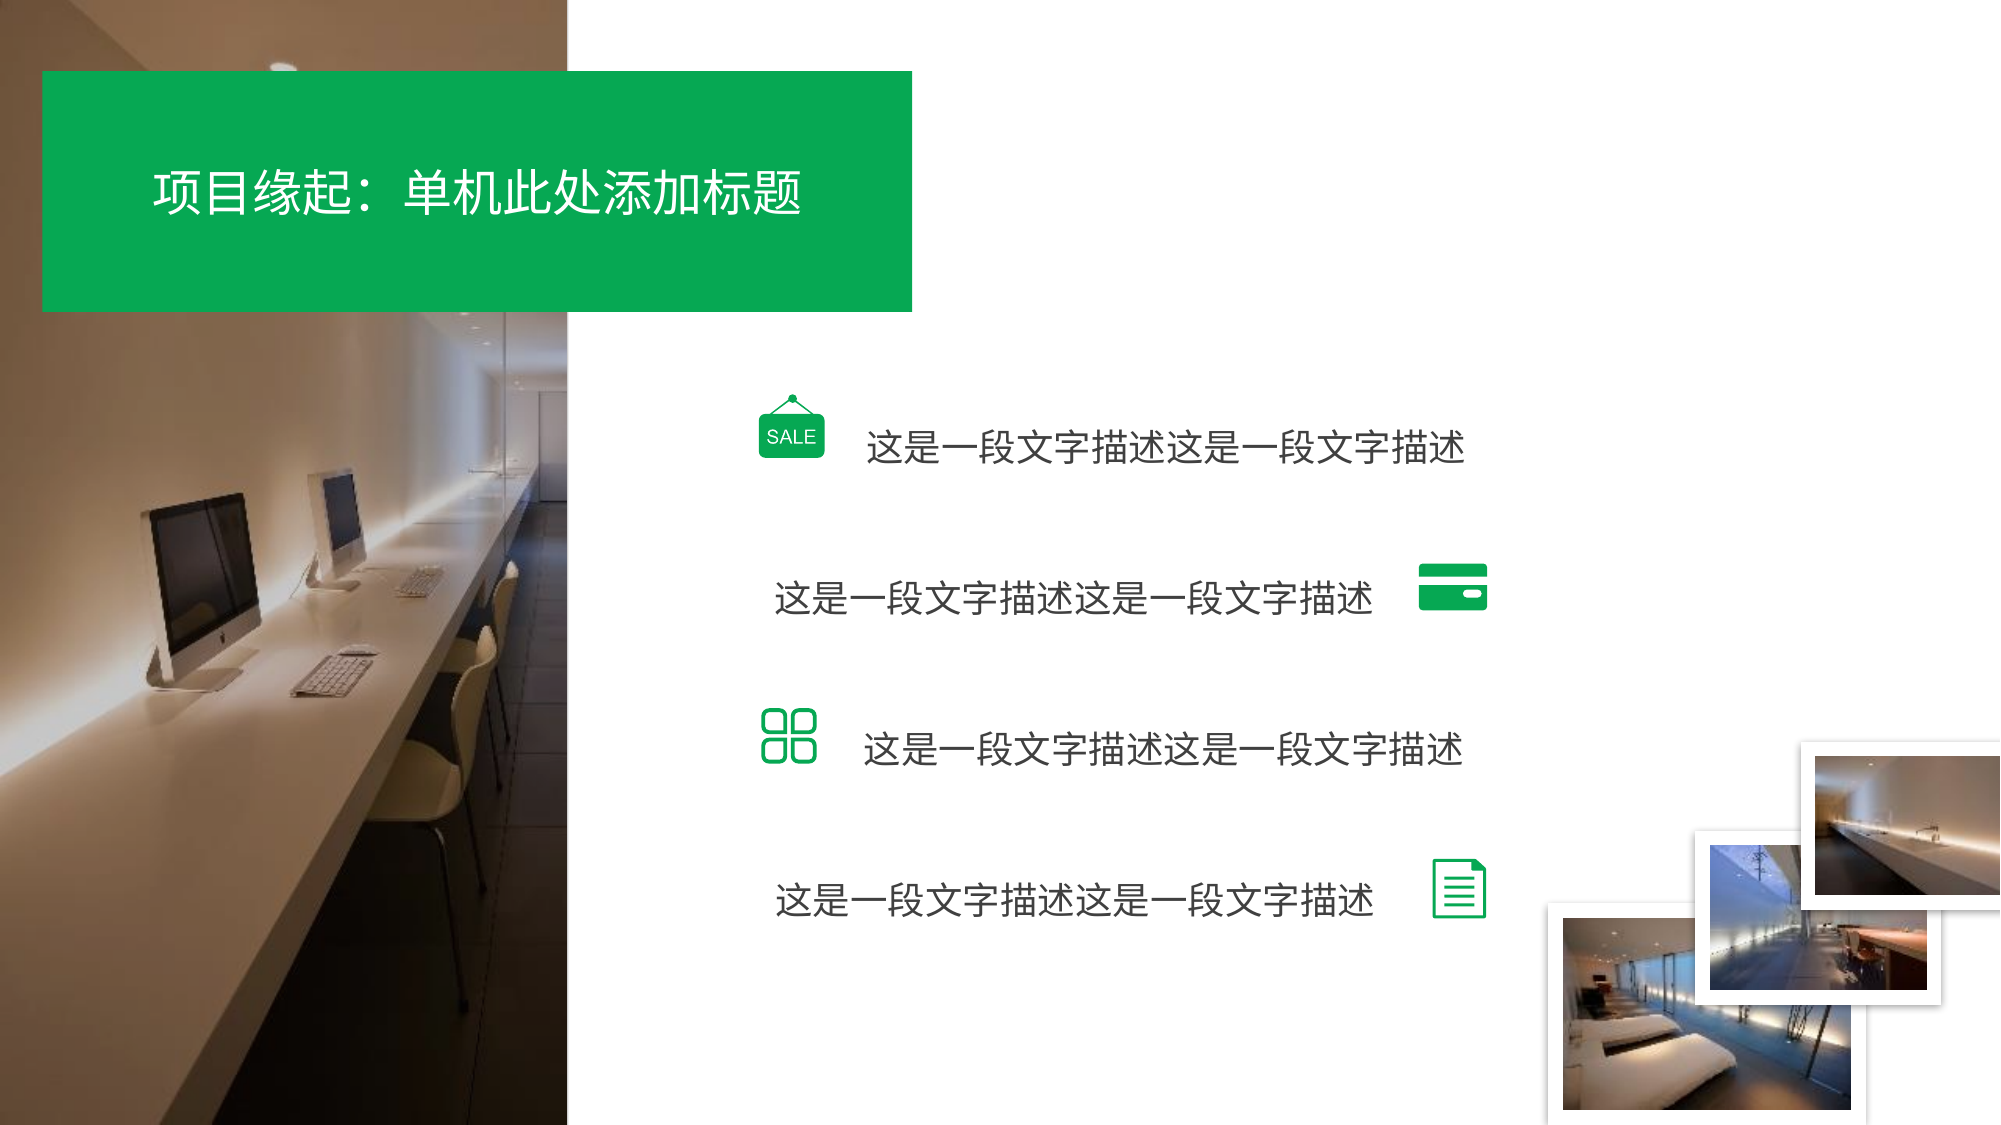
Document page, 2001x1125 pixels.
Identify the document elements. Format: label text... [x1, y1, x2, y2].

text_box 这是一段文字描述这是一段文字描述 [851, 394, 1482, 477]
text_box 这是一段文字描述这是一段文字描述 [760, 847, 1391, 930]
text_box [0, 0, 569, 1125]
text_box [1418, 563, 1488, 577]
picture [1562, 756, 2000, 1111]
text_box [42, 71, 913, 312]
text_box [758, 394, 825, 458]
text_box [761, 708, 817, 764]
text_box 这是一段文字描述这是一段文字描述 [849, 696, 1479, 779]
text_box 这是一段文字描述这是一段文字描述 [759, 545, 1390, 628]
text_box [1418, 585, 1488, 611]
text_box [1432, 858, 1487, 919]
